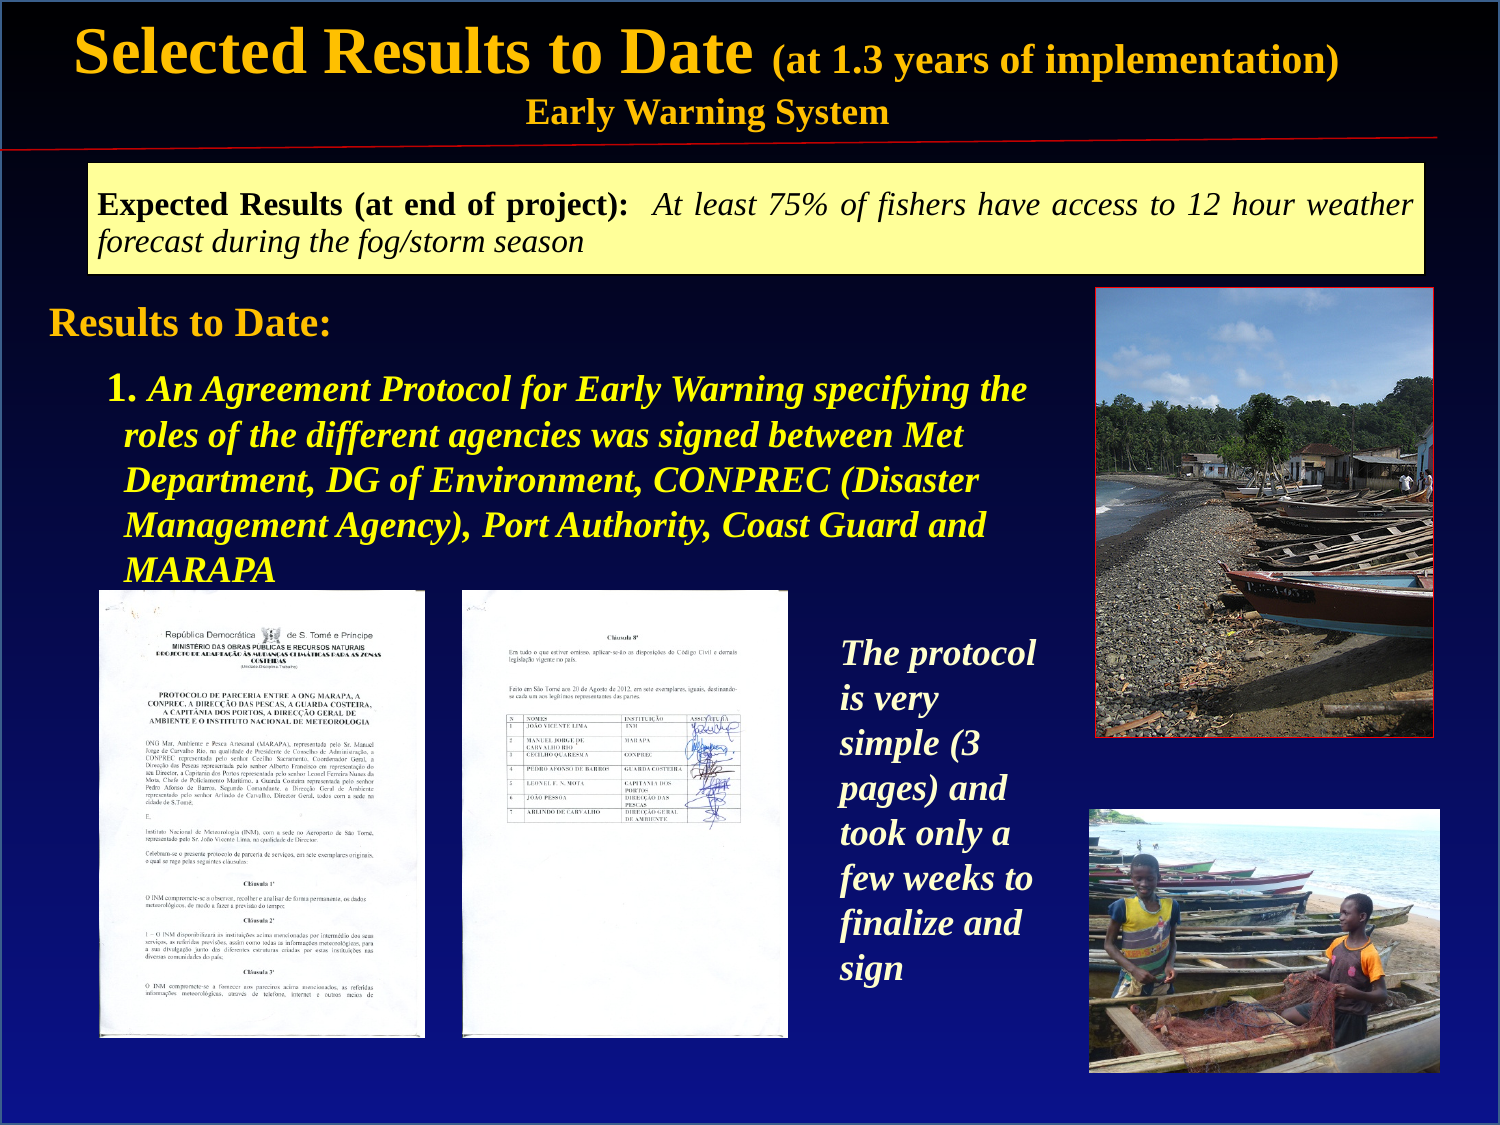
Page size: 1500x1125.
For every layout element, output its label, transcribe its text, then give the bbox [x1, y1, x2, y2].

text_box [0, 0, 1500, 1125]
table_header Expected Results (at end of project): At least 75% of fishers have access to 12 hour weather forecast during the fog/storm season [88, 163, 1424, 274]
picture [1089, 809, 1440, 1073]
text_box The protocol is very simple (3 pages) and took only a few weeks to finalize and sign [824, 620, 1063, 996]
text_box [0, 137, 1438, 151]
text_box Results to Date: An Agreement Protocol for Early Warning specifying the roles of the different agencies was signed between Met Department, DG of Environment, CONPREC (Disaster Management Agency), Port Authority, Coast Guard and MARAPA [34, 287, 1093, 648]
picture [99, 589, 426, 1038]
picture [1095, 287, 1434, 738]
text_box Selected Results to Date (at 1.3 years of implementation) Early Warning System [37, 0, 1388, 135]
picture [462, 589, 788, 1038]
